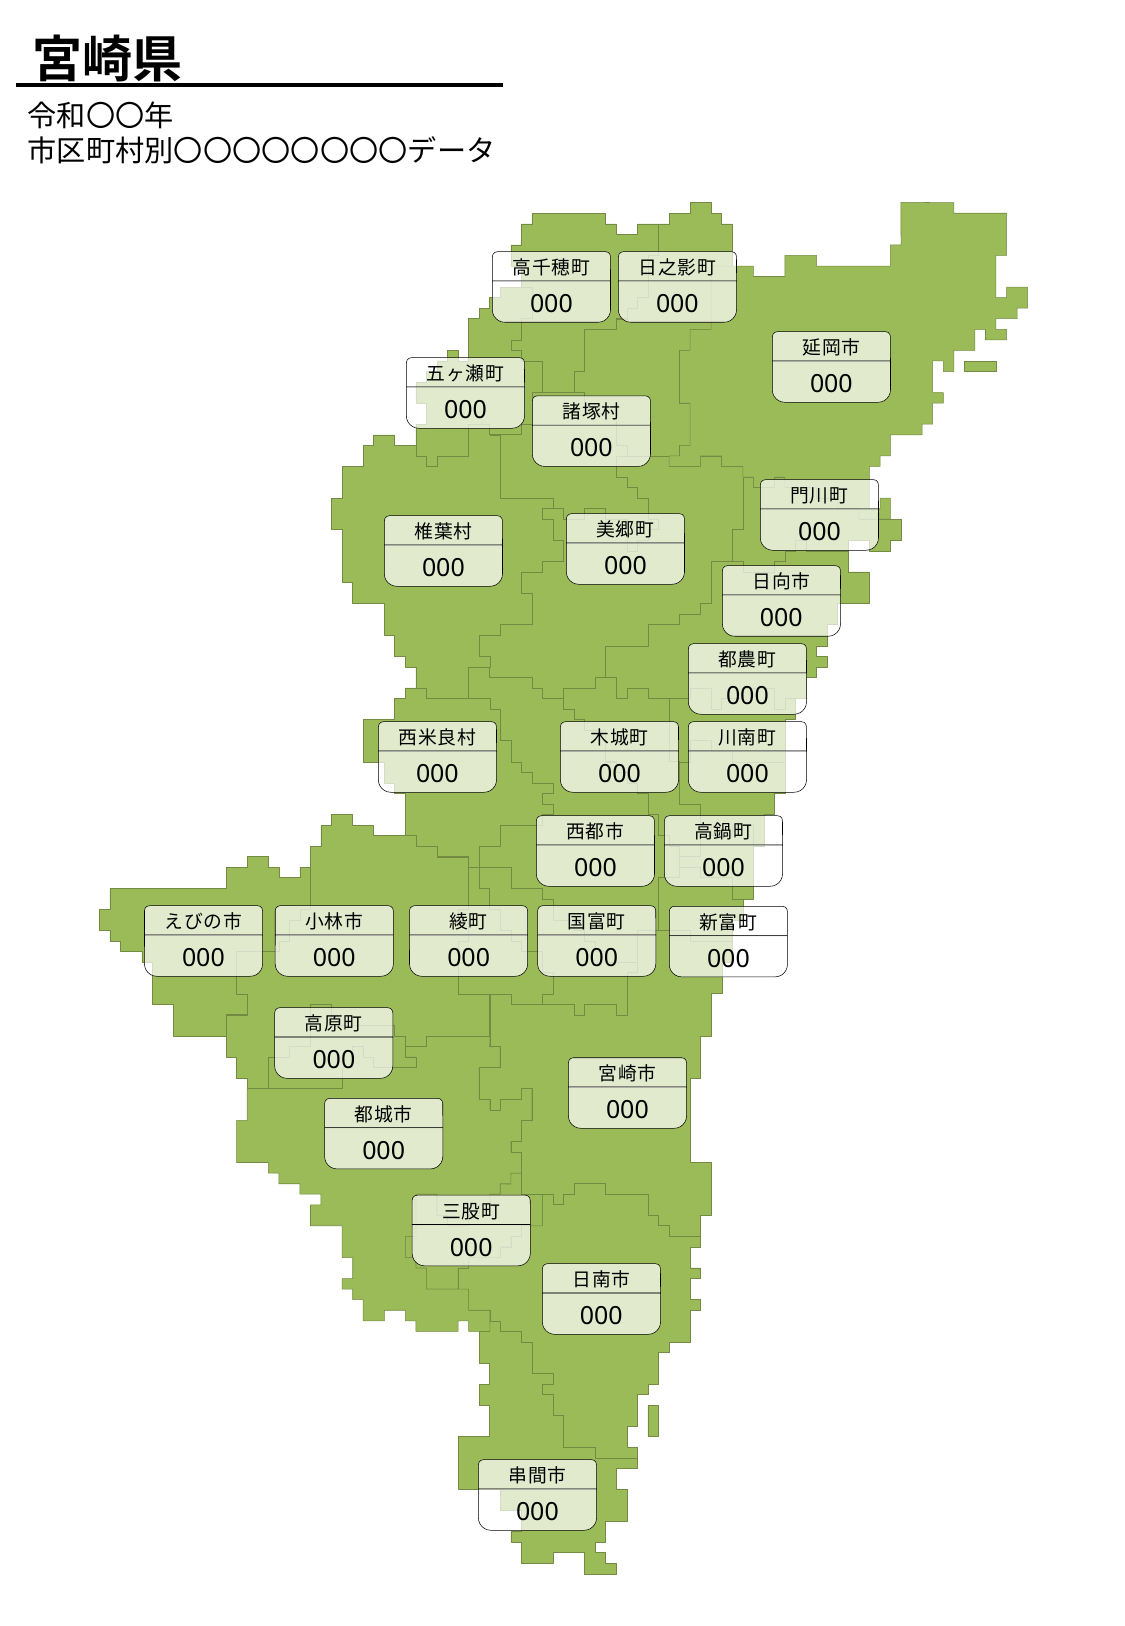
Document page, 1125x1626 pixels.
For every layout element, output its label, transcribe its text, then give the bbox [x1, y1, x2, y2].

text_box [688, 643, 807, 715]
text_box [492, 251, 611, 323]
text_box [409, 905, 528, 977]
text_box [772, 331, 891, 403]
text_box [406, 357, 525, 429]
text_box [378, 721, 497, 793]
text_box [536, 815, 655, 887]
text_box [274, 905, 394, 977]
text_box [144, 905, 263, 977]
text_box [669, 906, 788, 978]
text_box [618, 251, 737, 323]
text_box 宮崎県 [17, 20, 198, 83]
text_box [664, 815, 783, 887]
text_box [560, 721, 679, 793]
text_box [411, 1195, 531, 1267]
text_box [568, 1057, 687, 1129]
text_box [274, 1007, 394, 1079]
text_box 令和〇〇年 市区町村別〇〇〇〇〇〇〇〇データ [12, 89, 511, 175]
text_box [688, 721, 807, 793]
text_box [542, 1263, 661, 1335]
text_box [532, 395, 651, 467]
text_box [722, 565, 841, 637]
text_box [478, 1459, 597, 1531]
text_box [99, 202, 1028, 1575]
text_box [384, 515, 503, 587]
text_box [537, 905, 657, 977]
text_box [760, 479, 879, 551]
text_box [566, 513, 685, 585]
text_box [324, 1098, 444, 1170]
